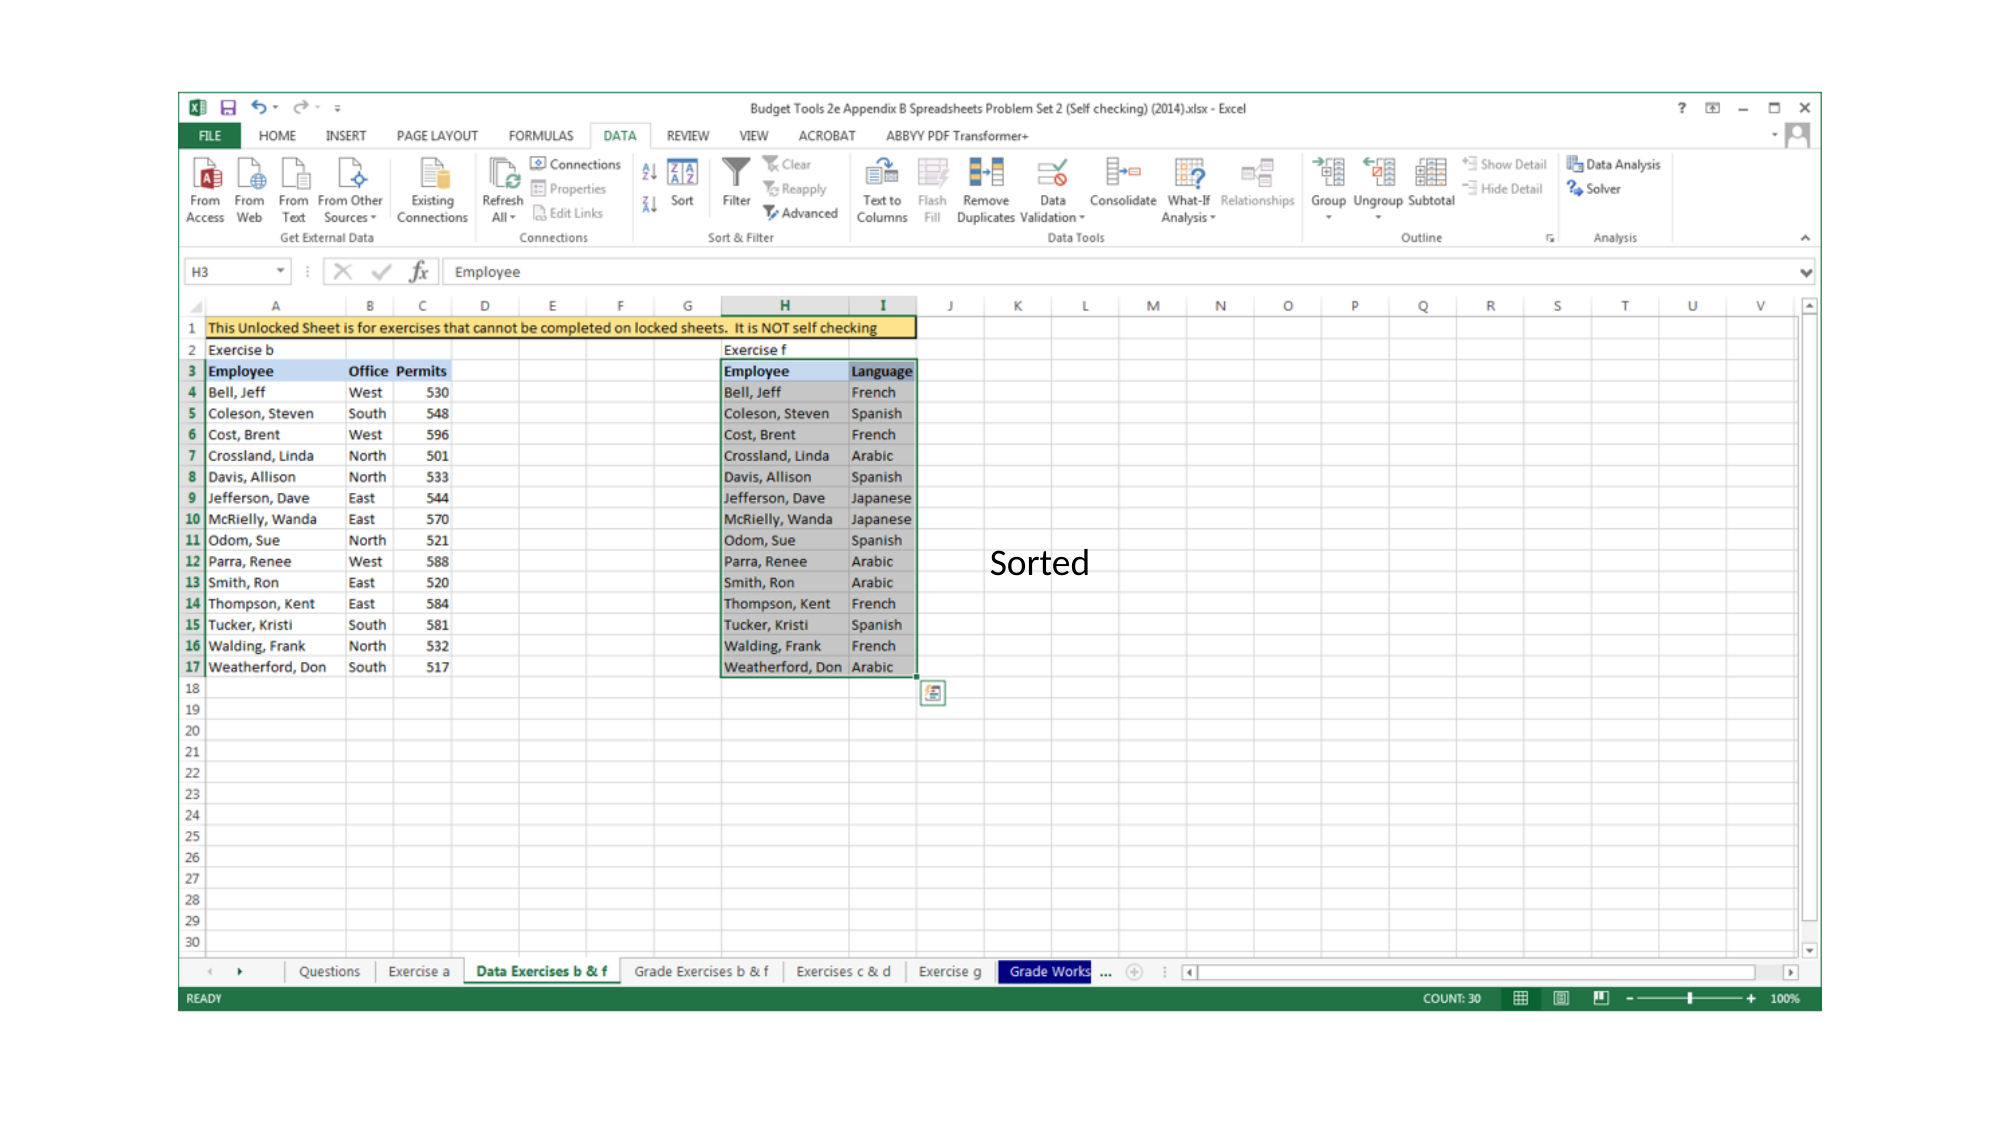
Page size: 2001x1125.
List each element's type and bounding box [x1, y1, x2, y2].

list [178, 88, 1822, 1014]
